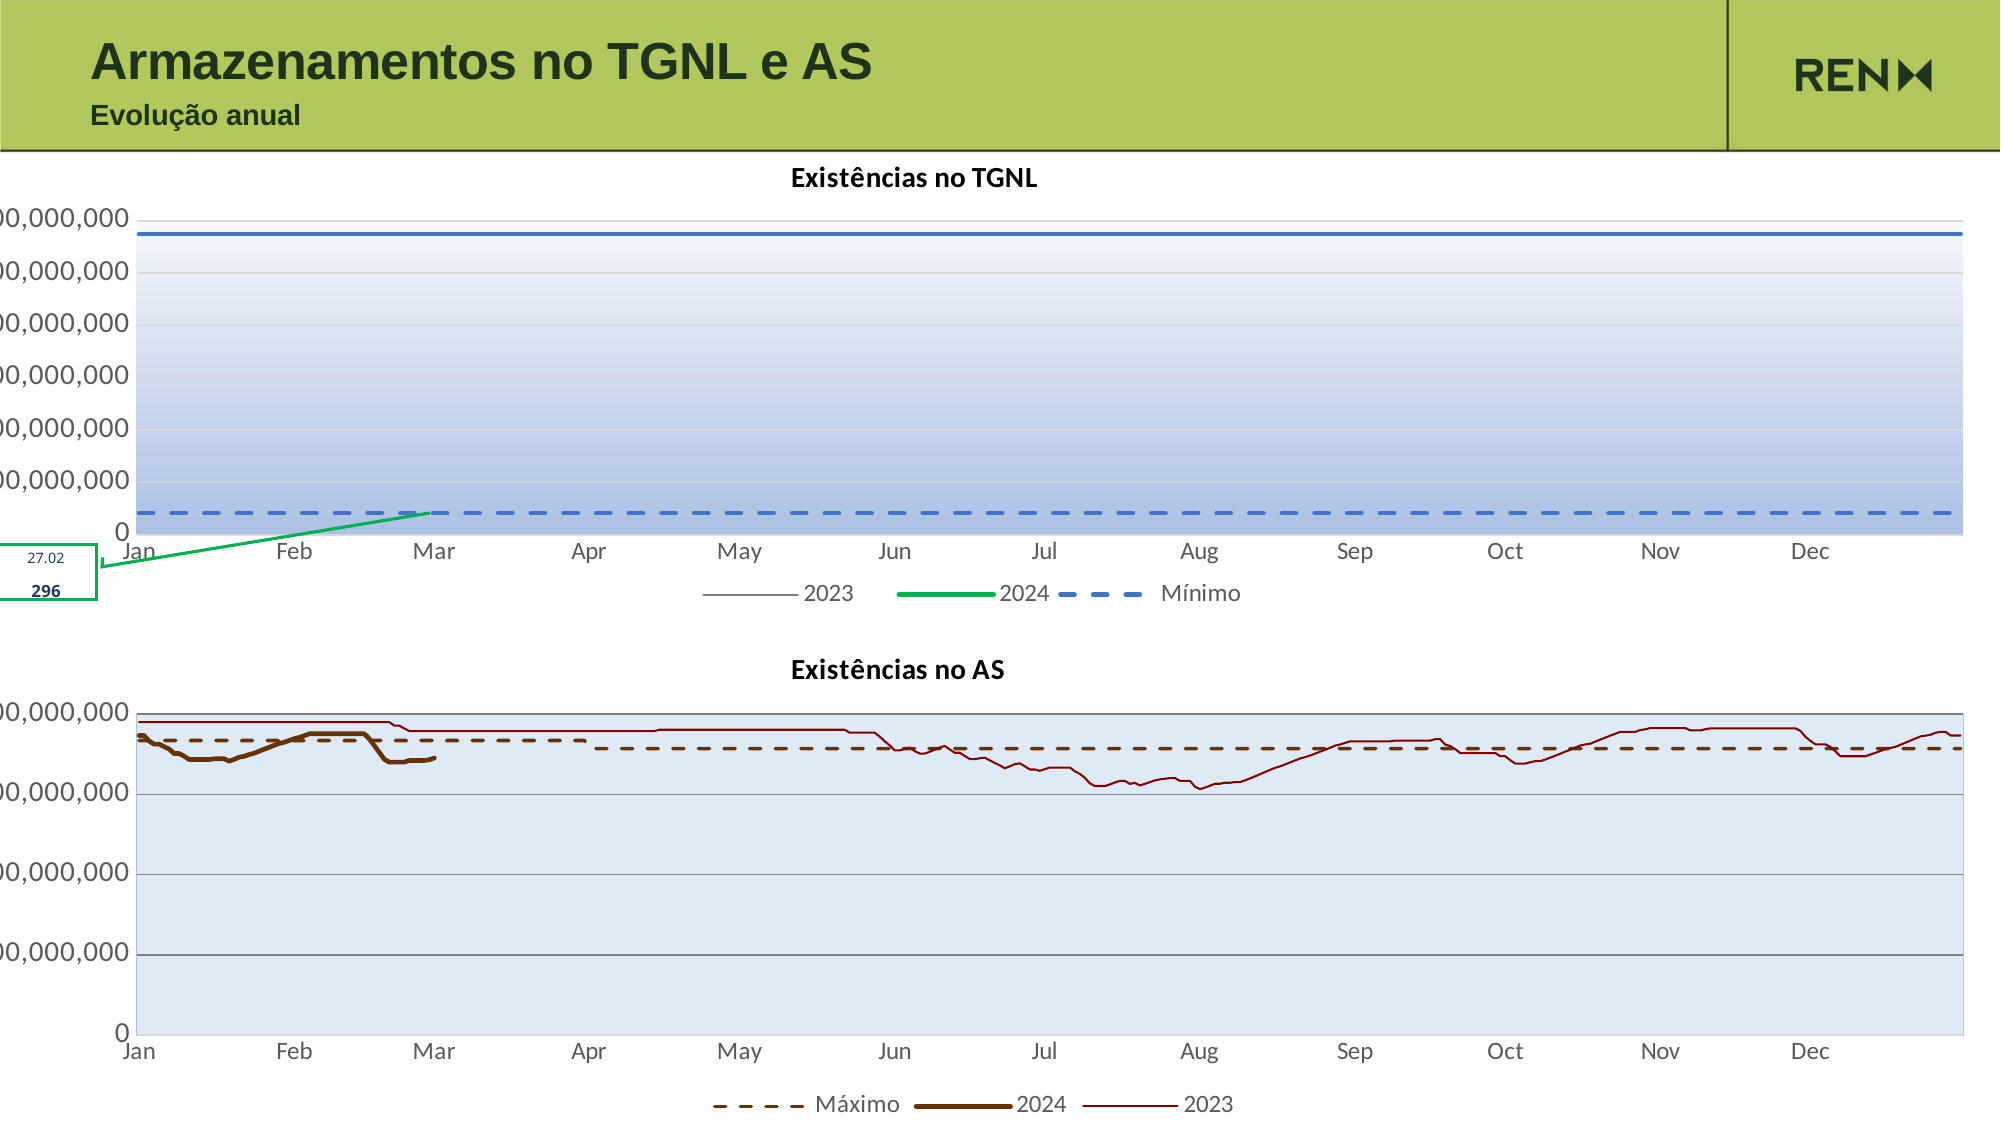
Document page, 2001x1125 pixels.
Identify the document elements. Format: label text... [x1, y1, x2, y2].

chart [0, 125, 2000, 1125]
picture [0, 0, 2000, 125]
text_box Evolução anual [88, 94, 1630, 125]
text_box Armazenamentos no TGNL e AS [88, 25, 1630, 90]
